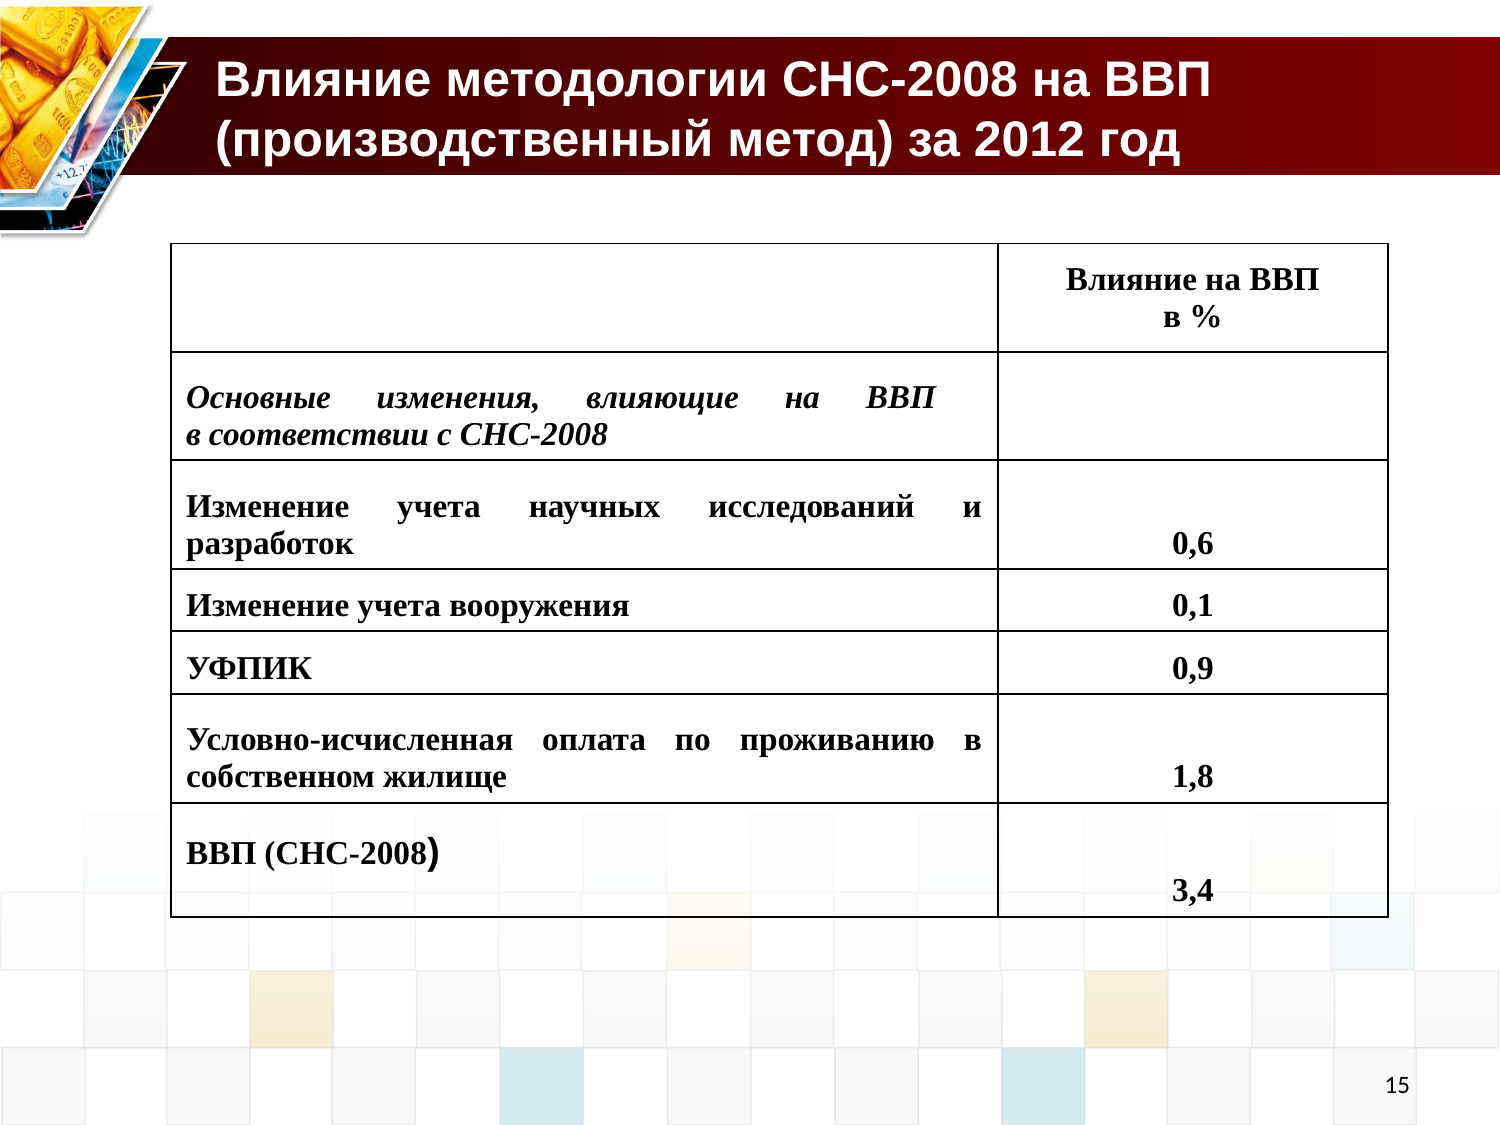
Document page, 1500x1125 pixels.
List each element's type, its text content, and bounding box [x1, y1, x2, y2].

table_header [172, 244, 997, 351]
table_cell 1,8 [999, 695, 1387, 802]
table_cell Изменение учета вооружения [172, 570, 997, 630]
table_cell 0,9 [999, 632, 1387, 693]
table_cell УФПИК [172, 632, 997, 693]
table_cell Основные изменения, влияющие на ВВП в соответствии с СНС-2008 [172, 353, 997, 459]
picture [0, 0, 190, 243]
table_cell 0,6 [999, 461, 1387, 568]
table_cell 0,1 [999, 570, 1387, 630]
table_header Влияние на ВВП в % [999, 244, 1387, 351]
table_cell Изменение учета научных исследований и разработок [172, 461, 997, 568]
table_cell Условно-исчисленная оплата по проживанию в собственном жилище [172, 695, 997, 802]
slide_number 15 [1074, 1060, 1425, 1111]
table_cell 3,4 [999, 804, 1387, 916]
table_cell [999, 353, 1387, 459]
table_cell ВВП (СНС-2008) [172, 804, 997, 916]
title Влияние методологии СНС-2008 на ВВП (производственный метод) за 2012 год [200, 37, 1500, 175]
